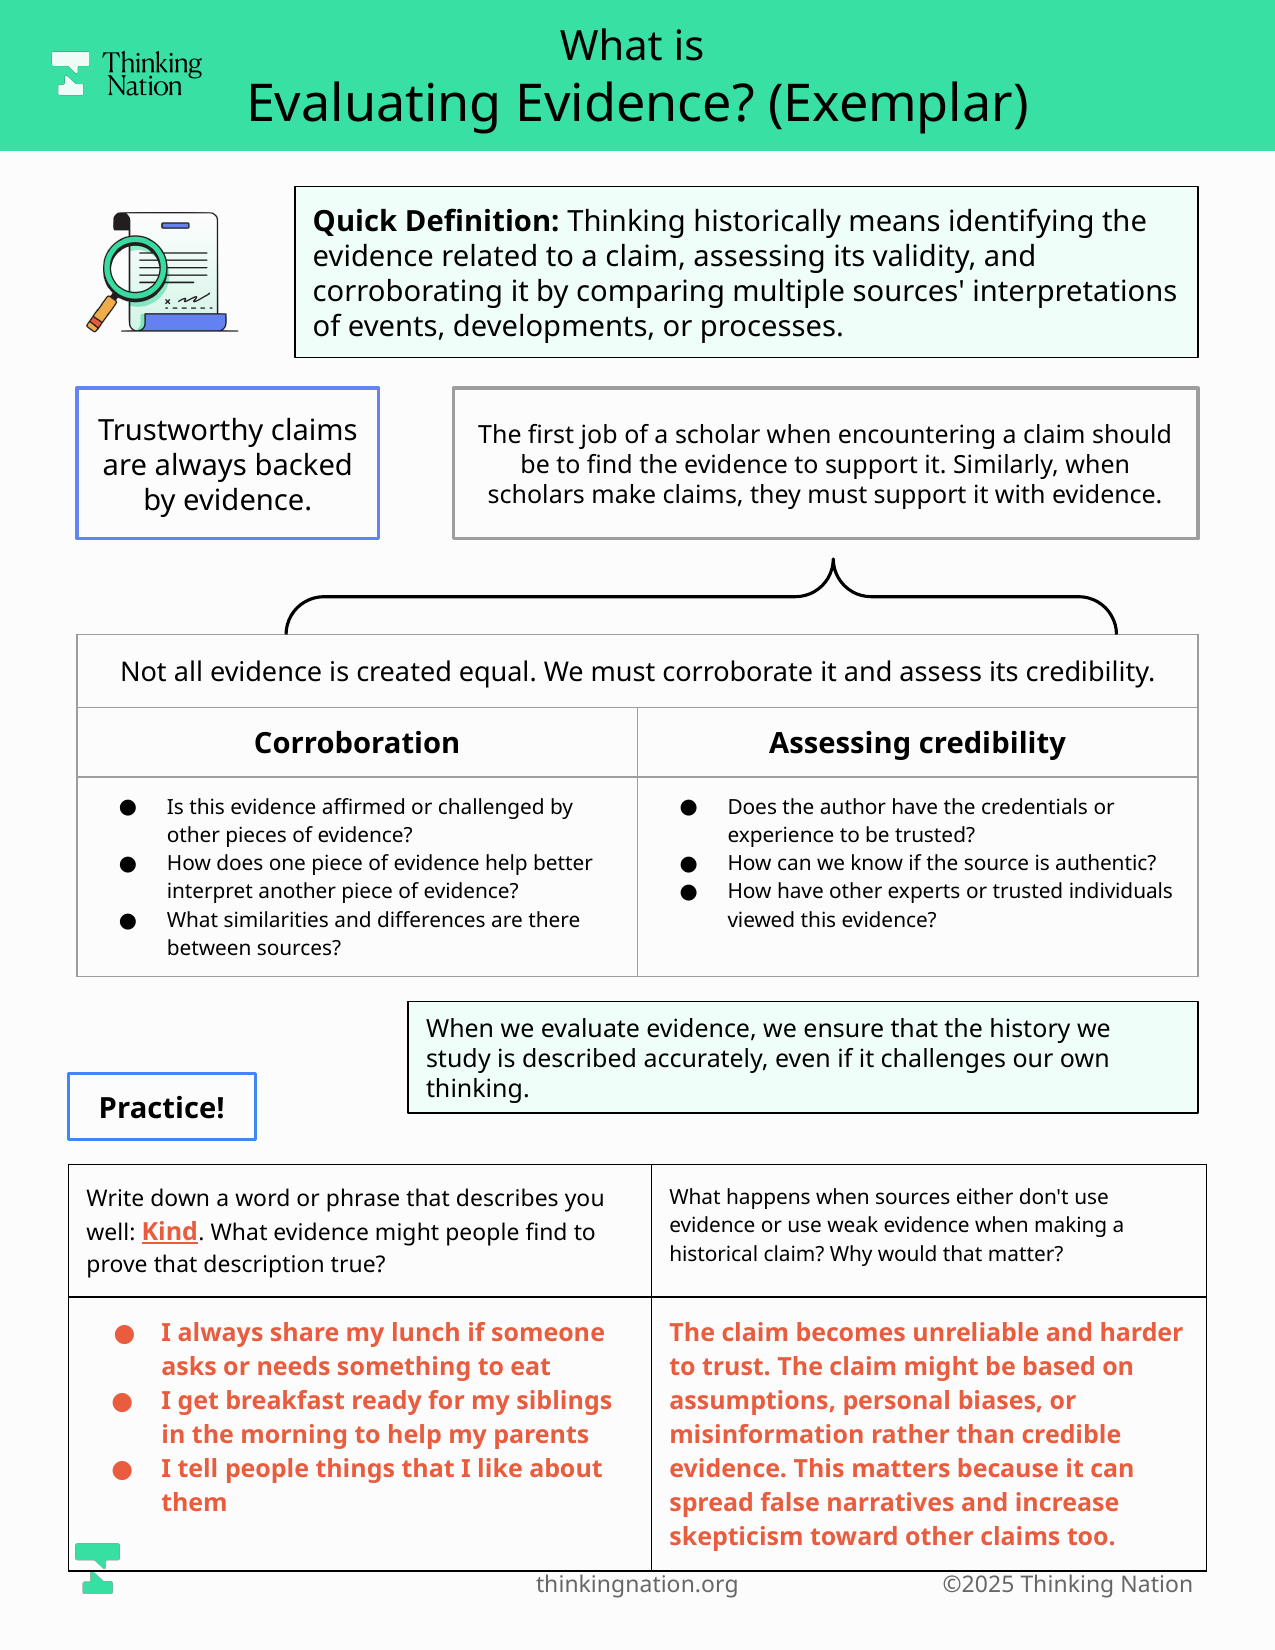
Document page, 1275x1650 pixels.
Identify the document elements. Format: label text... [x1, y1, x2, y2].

text_box ©2025 Thinking Nation [907, 1553, 1210, 1605]
table_header Write down a word or phrase that describes you well: Kind. What evidence might people find to prove that description true? [69, 1165, 651, 1296]
text_box The first job of a scholar when encountering a claim should be to find the evidence to support it. Similarly, when scholars make claims, they must support it with evidence. [453, 387, 1198, 539]
table_cell Does the author have the credentials or experience to be trusted? How can we know if the source is authentic? How have other experts or trusted individuals viewed this evidence? [638, 778, 1197, 976]
text_box Quick Definition: Thinking historically means identifying the evidence related to a claim, assessing its validity, and corroborating it by comparing multiple sources' interpretations of events, developments, or processes. [294, 186, 1198, 358]
text_box What is Evaluating Evidence? (Exemplar) [0, 0, 1275, 151]
table_cell Assessing credibility [638, 708, 1197, 776]
text_box thinkingnation.org [486, 1572, 789, 1605]
table_cell Is this evidence affirmed or challenged by other pieces of evidence? How does one piece of evidence help better interpret another piece of evidence? What similarities and differences are there between sources? [78, 778, 637, 976]
table_cell Corroboration [78, 708, 637, 776]
table_cell The claim becomes unreliable and harder to trust. The claim might be based on assumptions, personal biases, or misinformation rather than credible evidence. This matters because it can spread false narratives and increase skepticism toward other claims too. [652, 1298, 1206, 1570]
picture [76, 186, 248, 358]
table_cell I always share my lunch if someone asks or needs something to eat I get breakfast ready for my siblings in the morning to help my parents I tell people things that I like about them [69, 1298, 651, 1570]
text_box Practice! [68, 1073, 256, 1140]
text_box Trustworthy claims are always backed by evidence. [76, 387, 379, 539]
picture [62, 1533, 133, 1604]
table_header What happens when sources either don't use evidence or use weak evidence when making a historical claim? Why would that matter? [652, 1165, 1206, 1296]
table_header Not all evidence is created equal. We must corroborate it and assess its credibility. [78, 635, 1197, 707]
text_box [286, 558, 1117, 635]
picture [35, 37, 207, 109]
text_box When we evaluate evidence, we ensure that the history we study is described accurately, even if it challenges our own thinking. [407, 1001, 1198, 1114]
